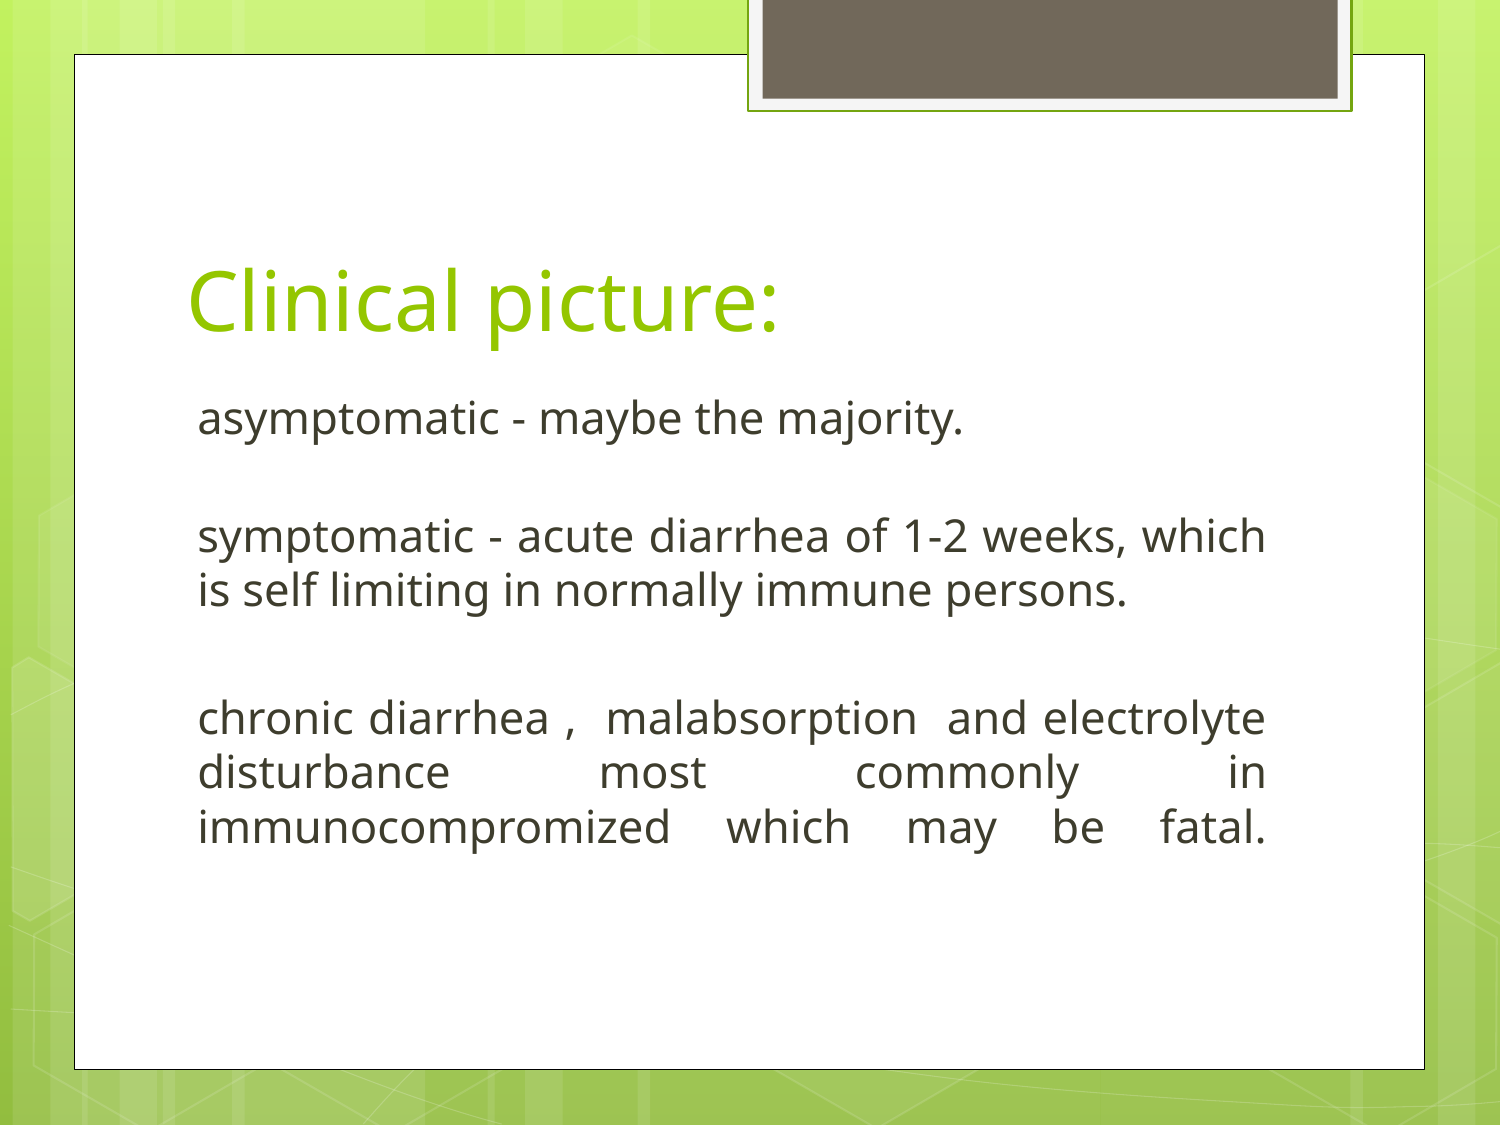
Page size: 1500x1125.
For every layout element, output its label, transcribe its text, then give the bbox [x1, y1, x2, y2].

list asymptomatic - maybe the majority. symptomatic - acute diarrhea of 1-2 weeks, which is self limiting in normally immune persons. chronic diarrhea , malabsorption and electrolyte disturbance most commonly in immunocompromized which may be fatal. [171, 381, 1283, 957]
title Clinical picture: [171, 168, 1324, 357]
